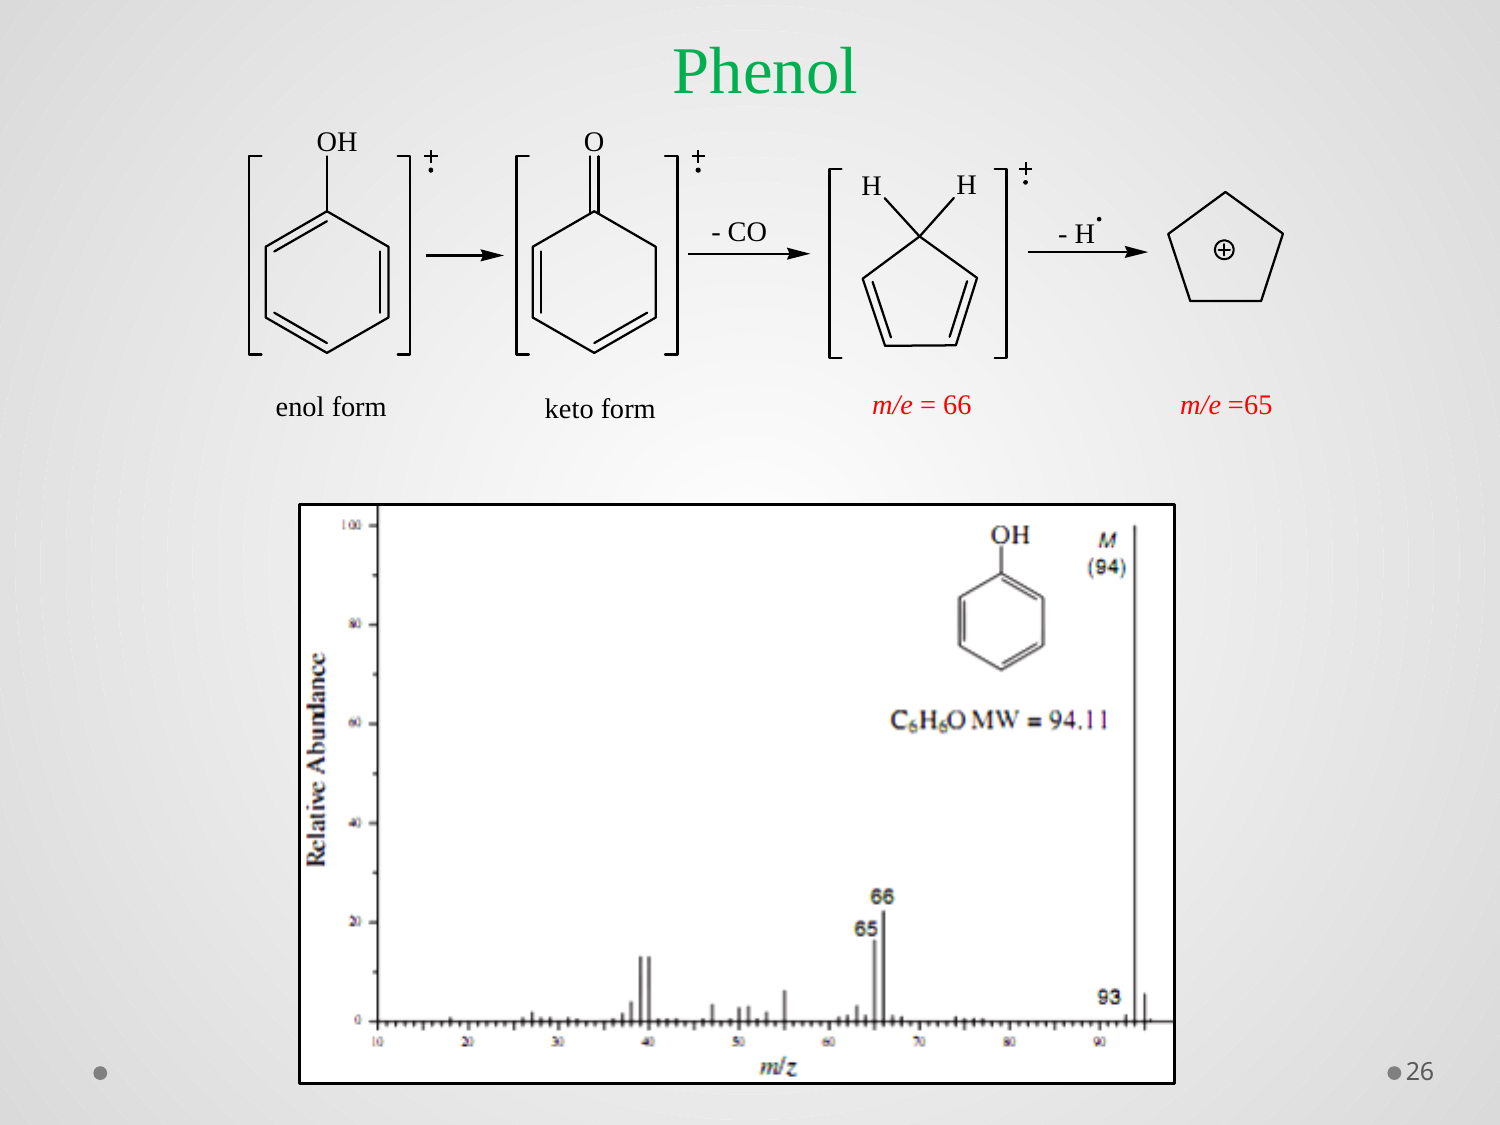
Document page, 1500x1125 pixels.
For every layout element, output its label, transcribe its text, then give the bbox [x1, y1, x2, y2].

text_box Phenol [657, 19, 874, 114]
slide_number 26 [1401, 1042, 1494, 1103]
picture [243, 129, 1287, 425]
picture [300, 505, 1174, 1083]
